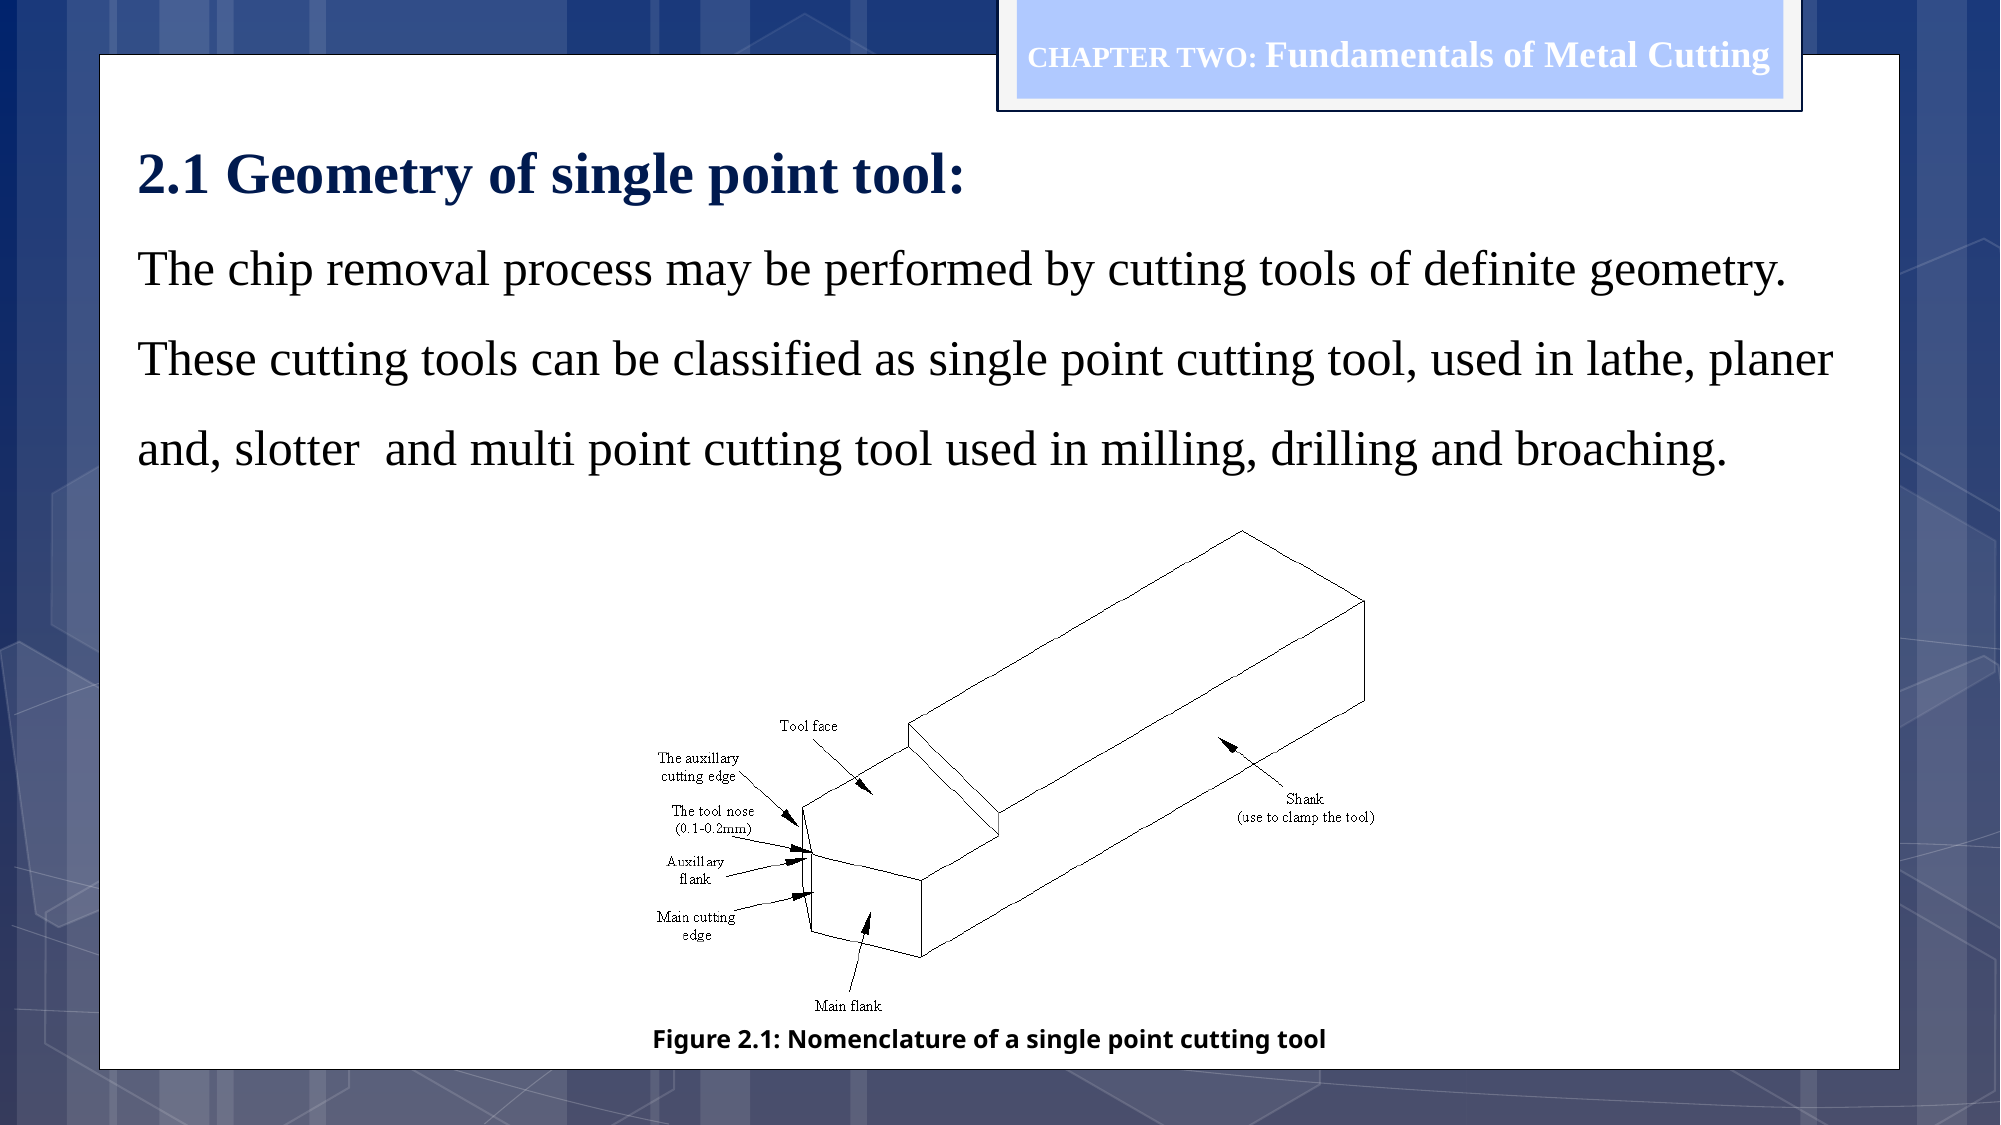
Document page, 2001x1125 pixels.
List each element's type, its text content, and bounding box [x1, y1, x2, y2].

text_box CHAPTER TWO: Fundamentals of Metal Cutting [940, 0, 1858, 83]
picture [648, 525, 1385, 1017]
text_box Figure 2.1: Nomenclature of a single point cutting tool [637, 1016, 1343, 1061]
text_box 2.1 Geometry of single point tool: The chip removal process may be performed by cutting tools of definite geometry. These cutting tools can be classified as single point cutting tool, used in lathe, planer and, slotter and multi point cutting tool used in milling, drilling and broaching. [122, 7, 1858, 483]
